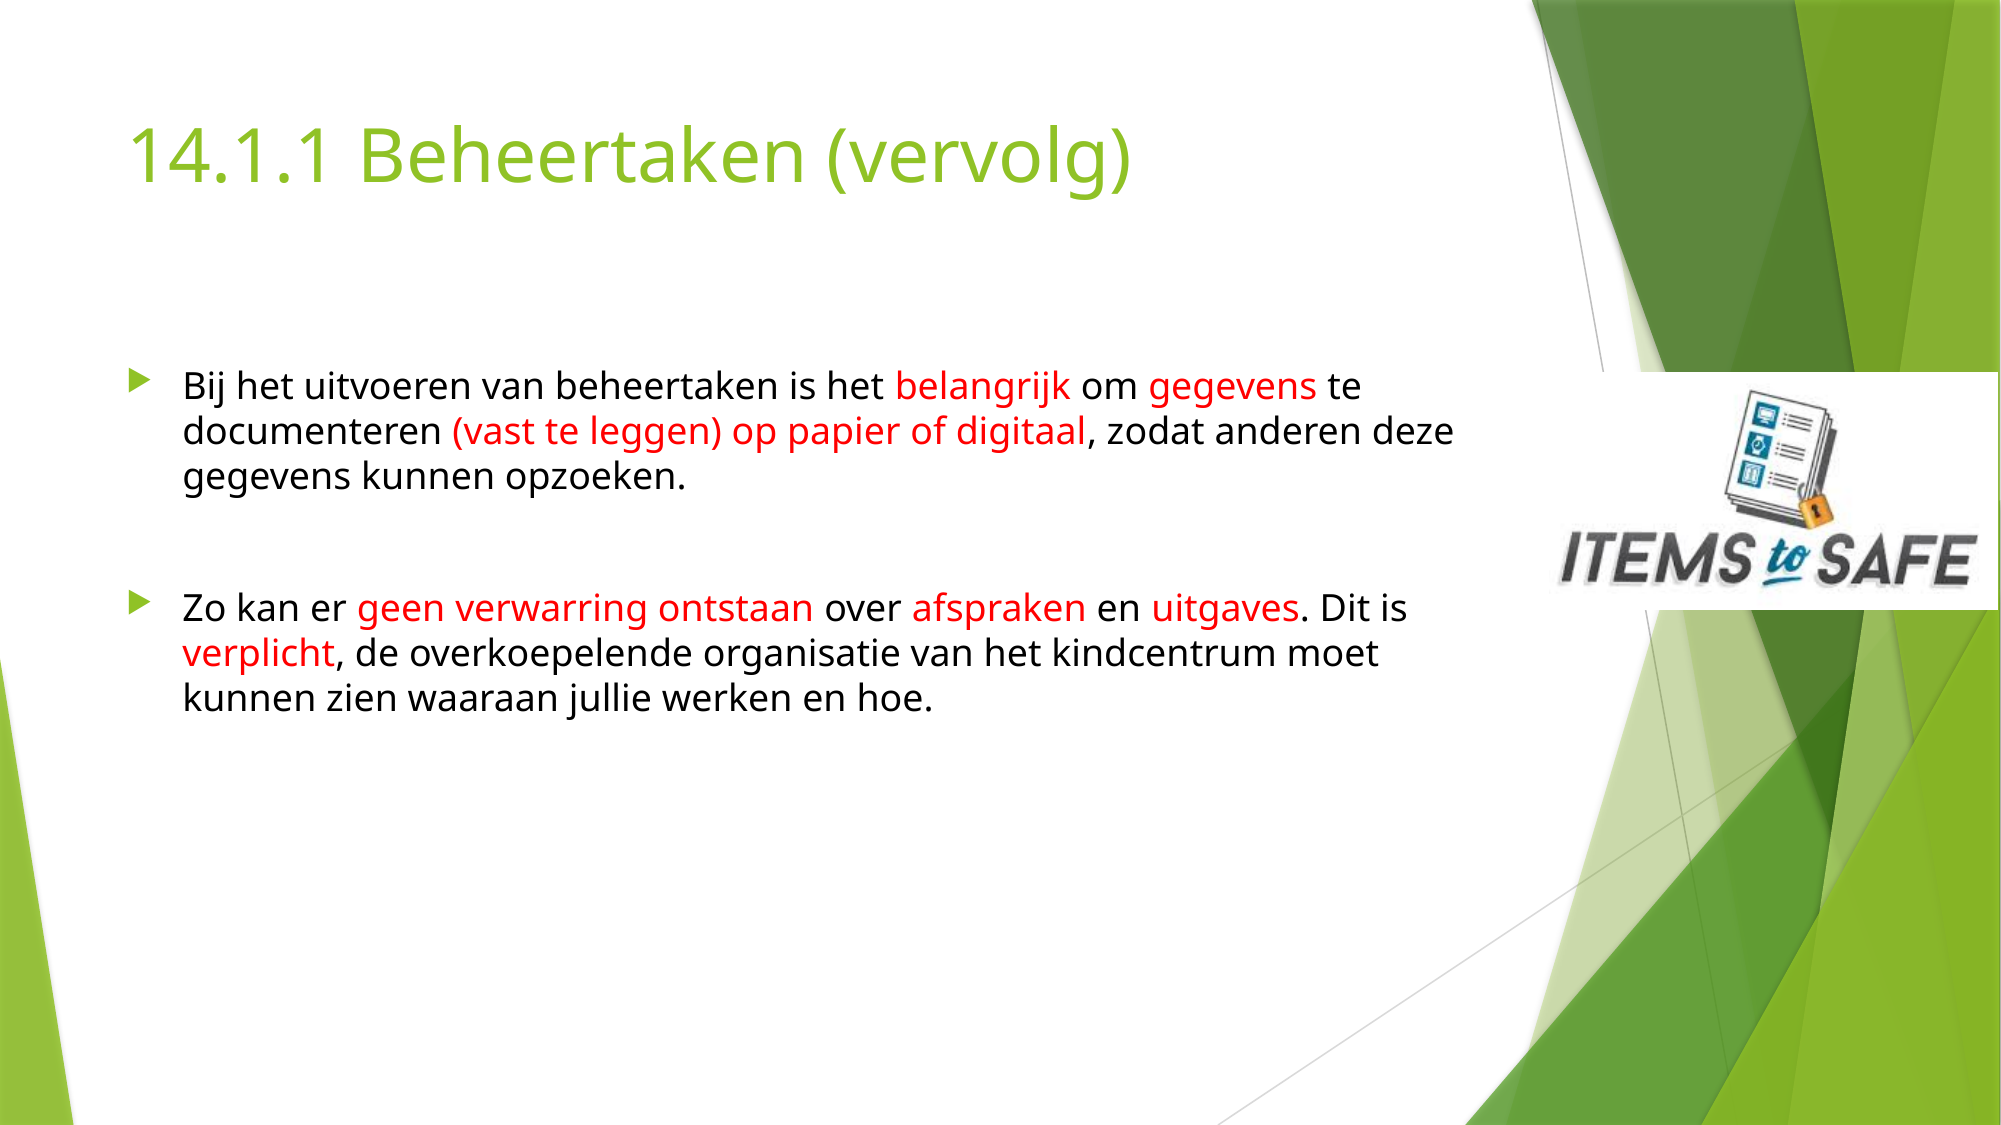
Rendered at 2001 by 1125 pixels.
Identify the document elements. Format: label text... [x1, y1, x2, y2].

picture [1548, 372, 1998, 610]
title 14.1.1 Beheertaken (vervolg) [111, 99, 1522, 317]
list Bij het uitvoeren van beheertaken is het belangrijk om gegevens te documenteren (vast te leggen) op papier of digitaal, zodat anderen deze gegevens kunnen opzoeken. Zo kan er geen verwarring ontstaan over afspraken en uitgaves. Dit is verplicht, de overkoepelende organisatie van het kindcentrum moet kunnen zien waaraan jullie werken en hoe. [111, 354, 1522, 992]
